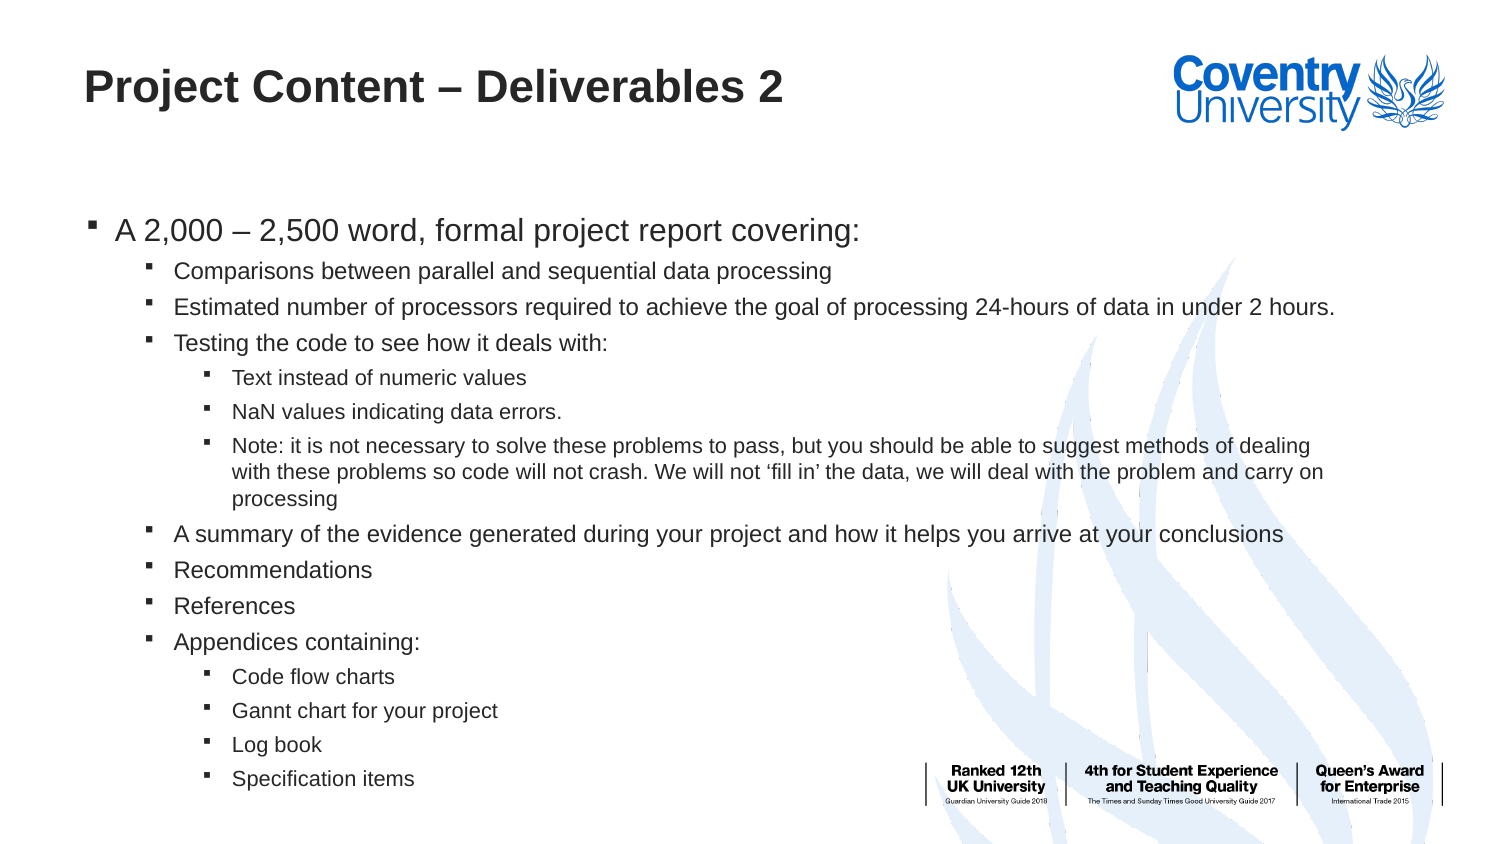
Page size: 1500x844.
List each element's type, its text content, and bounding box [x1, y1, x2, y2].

picture [1169, 52, 1450, 132]
title Project Content – Deliverables 2 [68, 55, 1363, 174]
list A 2,000 – 2,500 word, formal project report covering: Comparisons between parallel and sequential data processing Estimated number of processors required to achieve the goal of processing 24-hours of data in under 2 hours. Testing the code to see how it deals with: Text instead of numeric values NaN values indicating data errors. Note: it is not necessary to solve these problems to pass, but you should be able to suggest methods of dealing with these problems so code will not crash. We will not ‘fill in’ the data, we will deal with the problem and carry on processing A summary of the evidence generated during your project and how it helps you arrive at your conclusions Recommendations References Appendices containing: Code flow charts Gannt chart for your project Log book Specification items [70, 182, 1365, 810]
picture [900, 256, 1468, 844]
